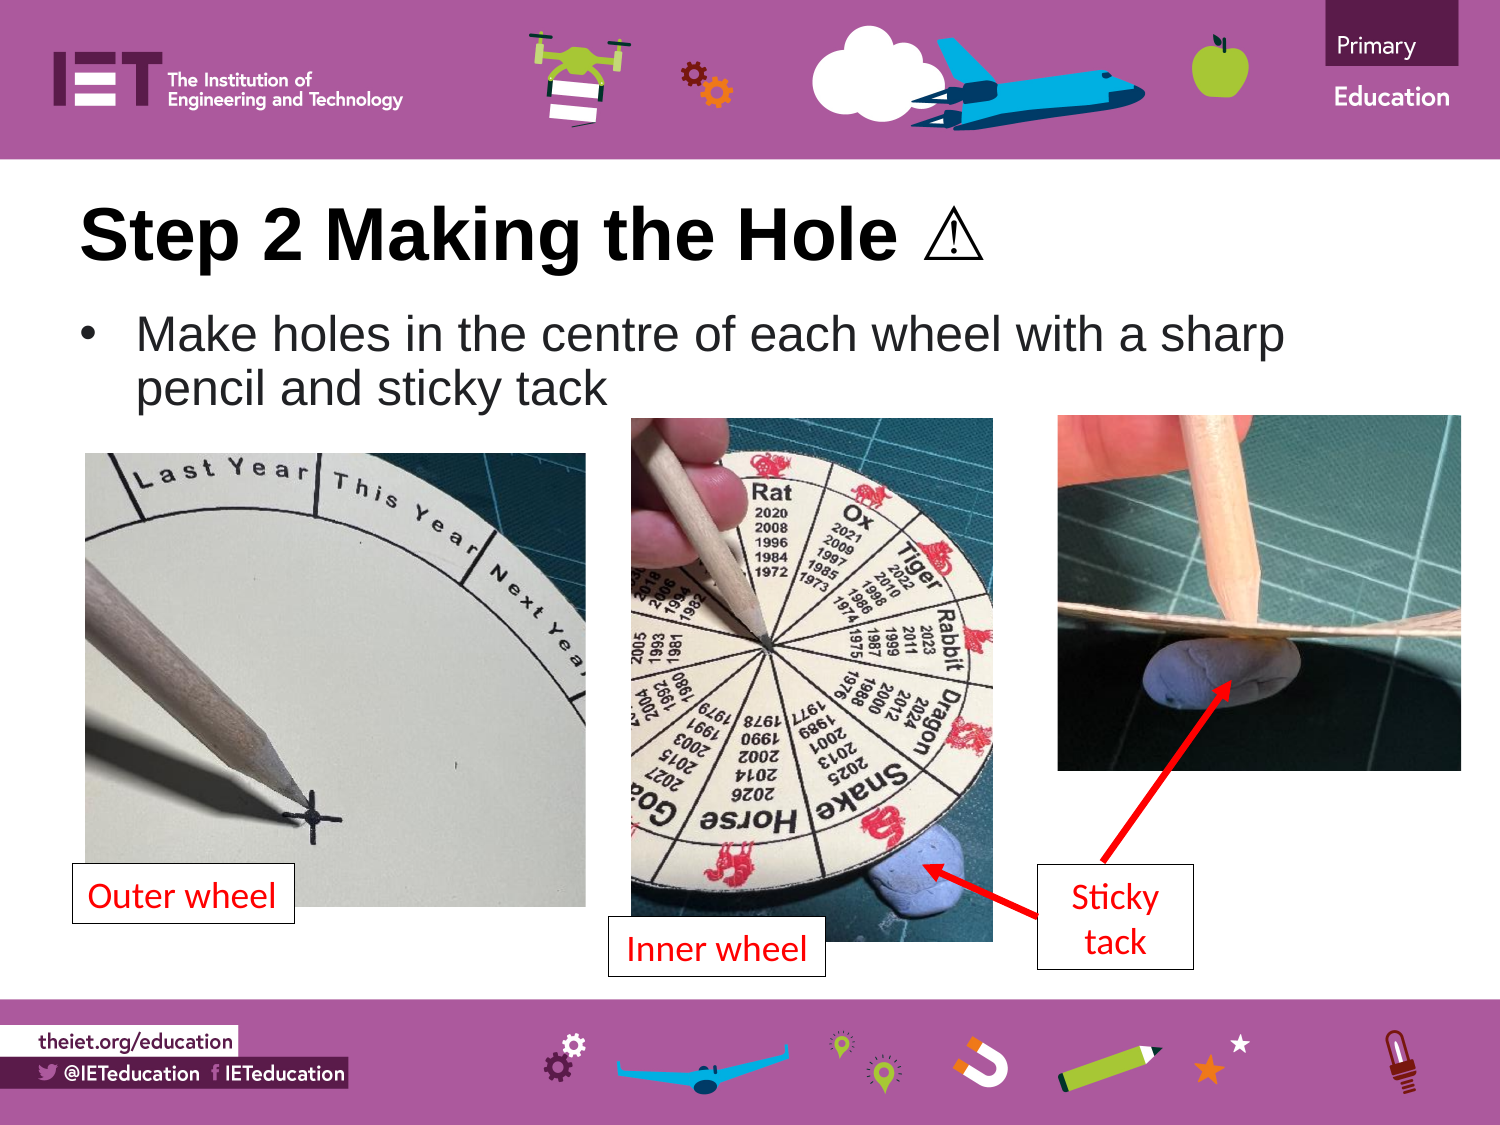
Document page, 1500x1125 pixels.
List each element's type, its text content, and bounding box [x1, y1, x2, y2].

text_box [1102, 679, 1232, 863]
text_box [0, 171, 1484, 306]
text_box Outer wheel [72, 863, 108, 924]
text_box Sticky tack [1037, 864, 1194, 970]
text_box Inner wheel [608, 916, 826, 977]
text_box Step 2 Making the Hole ⚠ [64, 177, 1279, 283]
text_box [921, 864, 1038, 918]
text_box Make holes in the centre of each wheel with a sharp pencil and sticky tack [64, 300, 1389, 424]
picture [0, 0, 1500, 1125]
